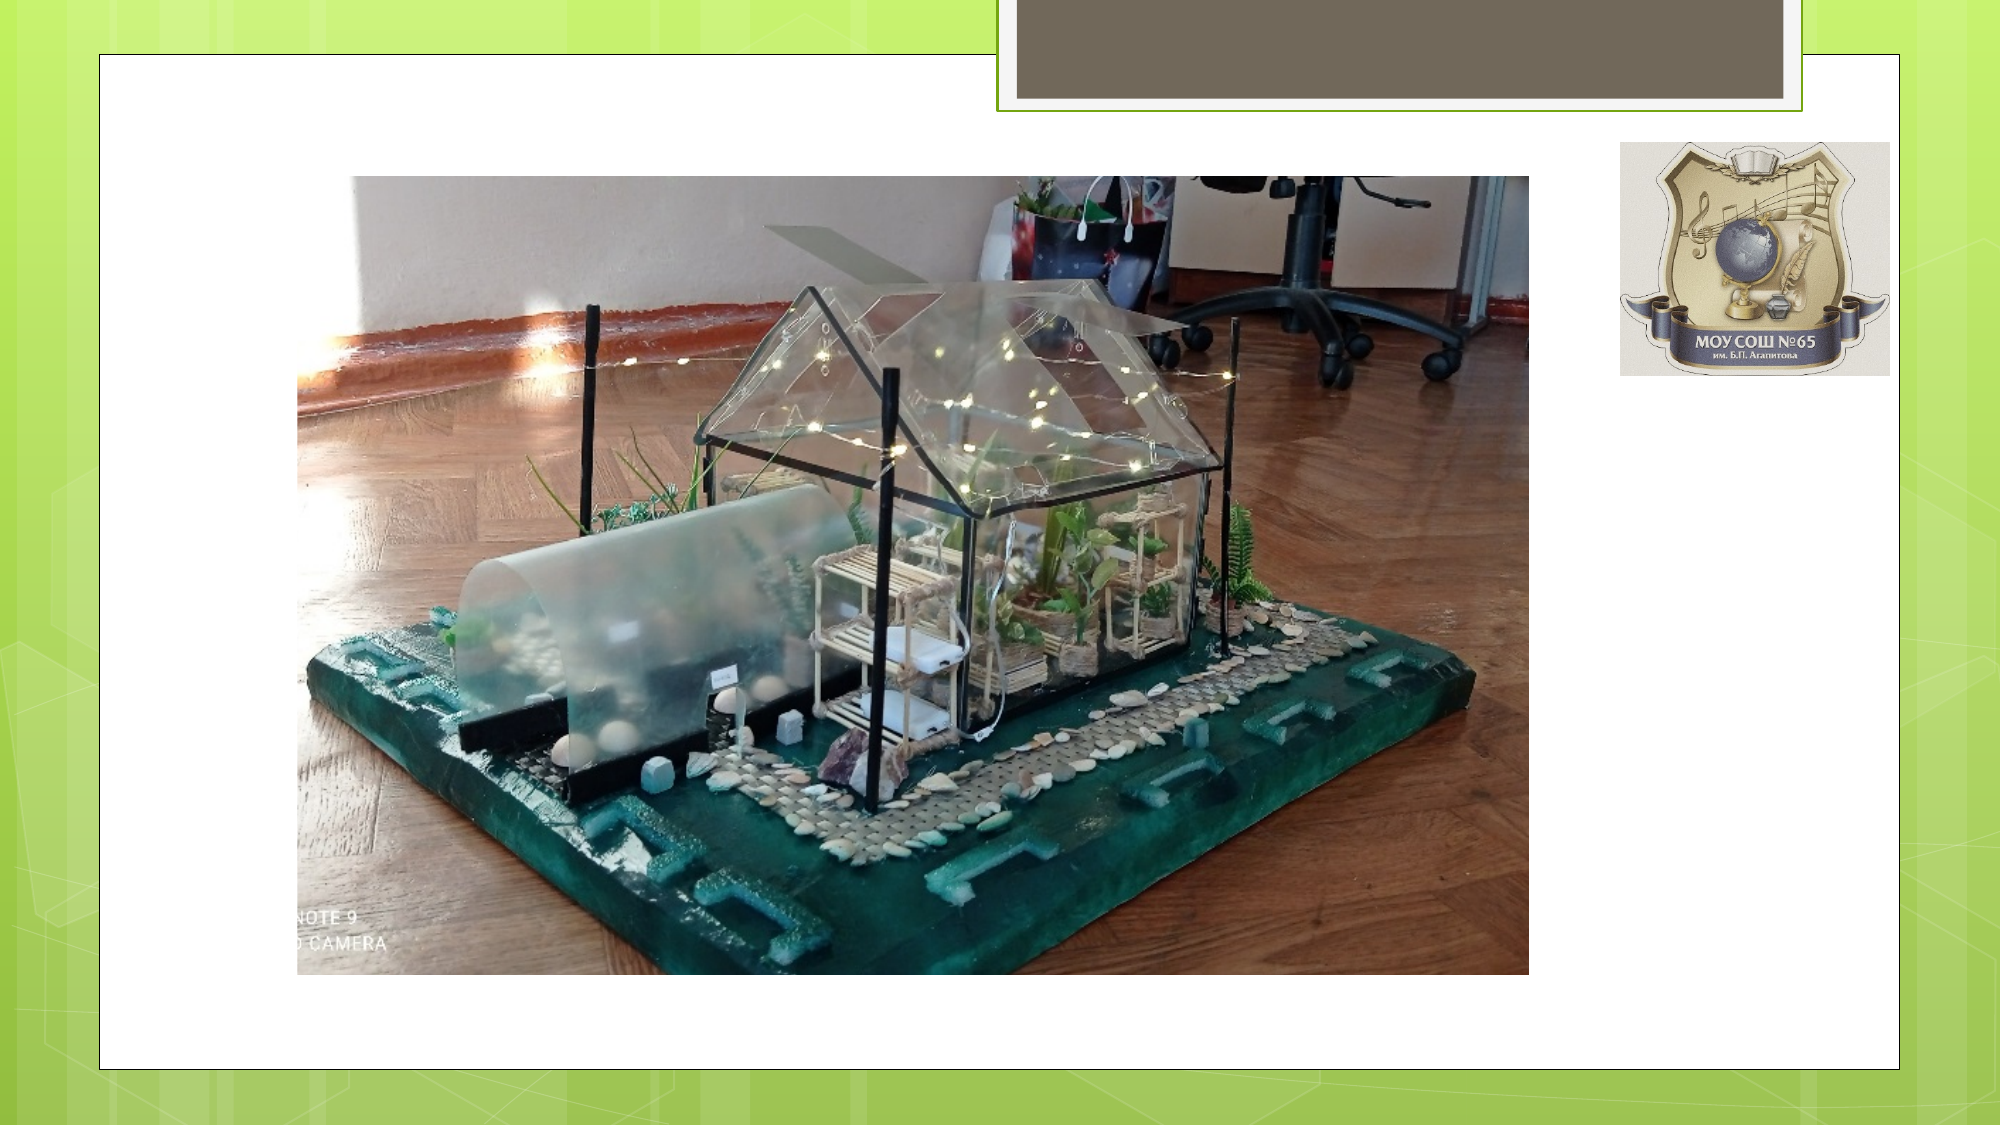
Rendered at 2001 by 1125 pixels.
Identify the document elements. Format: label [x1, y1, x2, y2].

list [297, 176, 1530, 975]
picture [1620, 141, 1891, 376]
